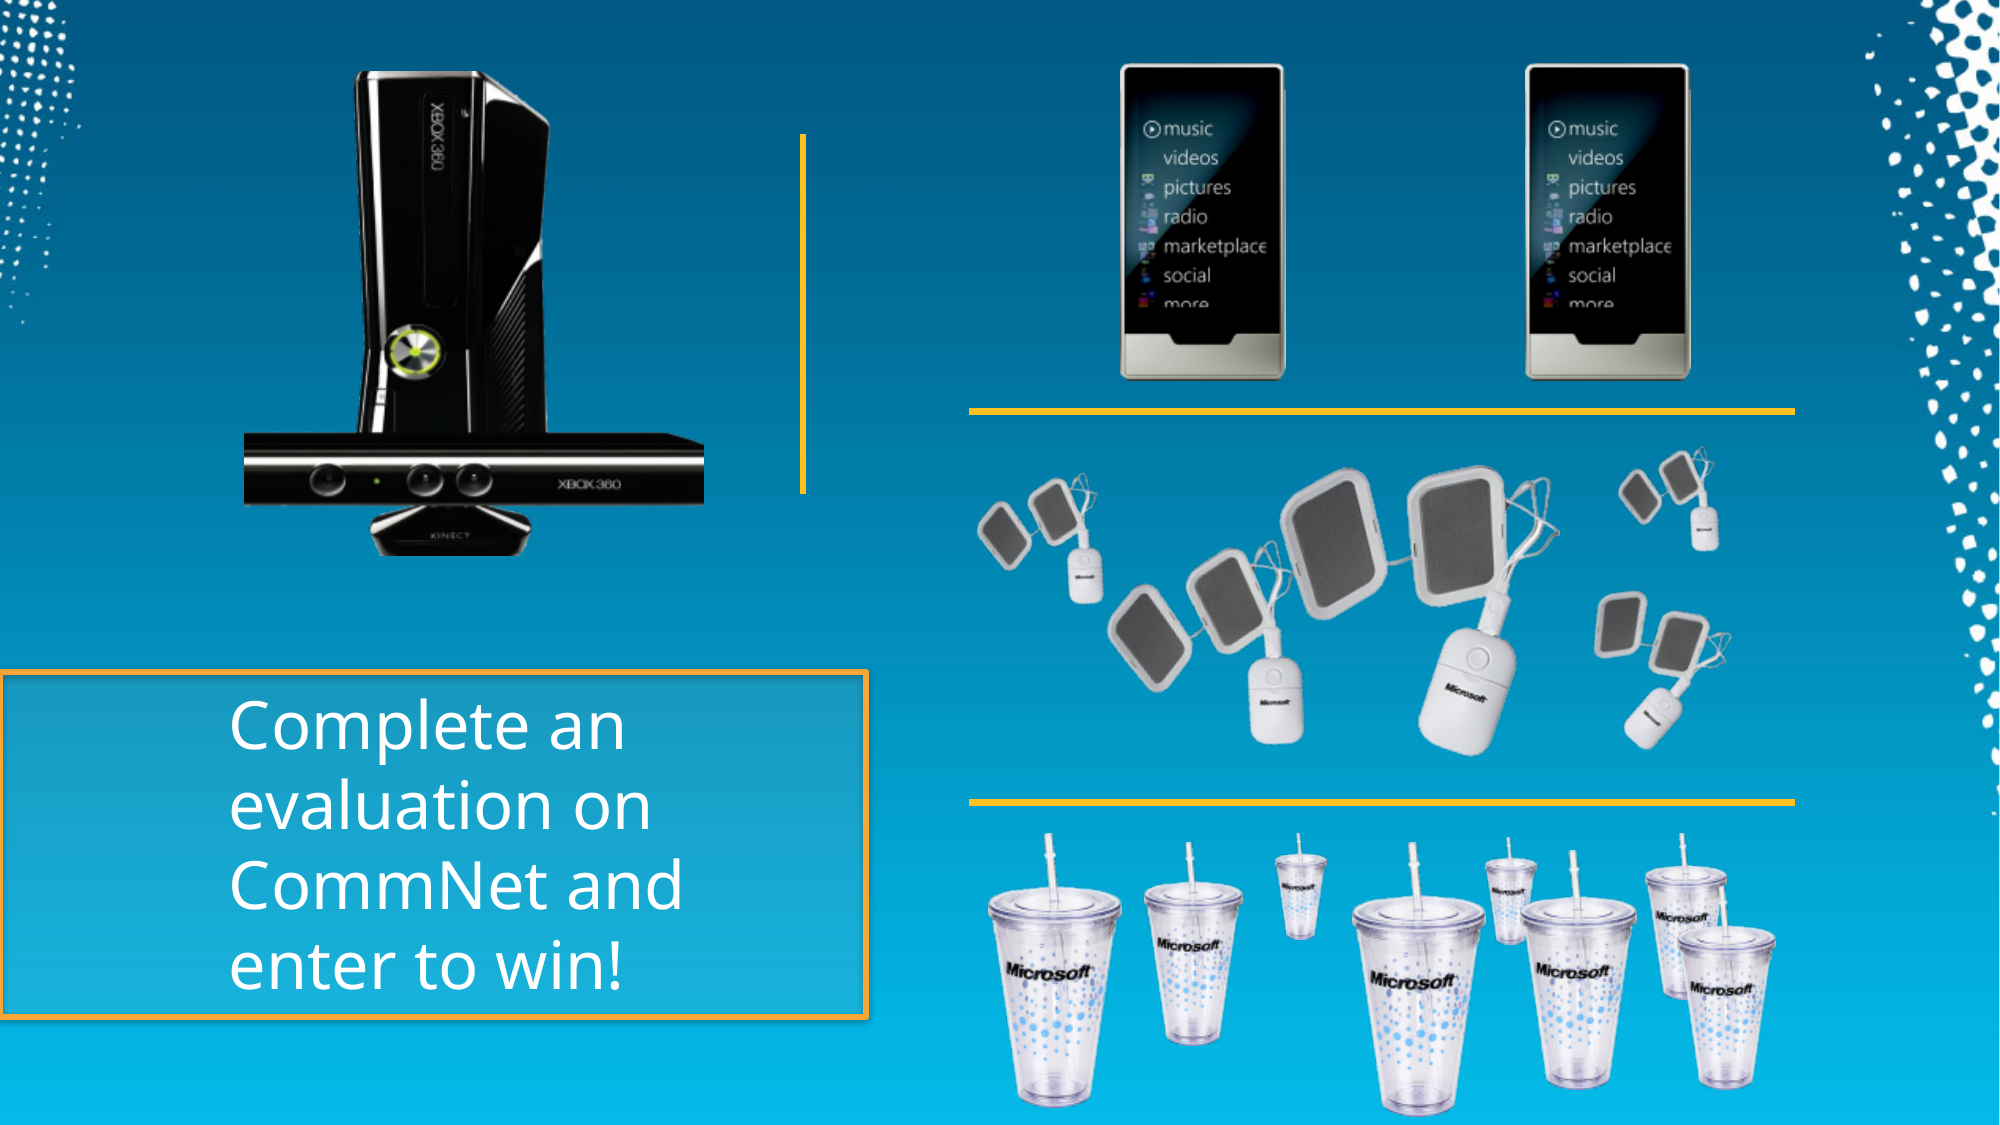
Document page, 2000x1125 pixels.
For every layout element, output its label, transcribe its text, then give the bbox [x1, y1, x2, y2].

picture [1914, 164, 1923, 177]
picture [1991, 637, 2000, 652]
picture [1992, 438, 2000, 448]
picture [16, 143, 21, 151]
picture [26, 57, 34, 68]
picture [9, 84, 15, 91]
picture [34, 101, 43, 111]
picture [1963, 335, 1972, 344]
picture [1978, 517, 1987, 527]
picture [1911, 223, 1918, 230]
picture [1952, 502, 1967, 516]
picture [1866, 51, 1874, 59]
picture [30, 14, 40, 23]
picture [13, 41, 25, 49]
text_box [0, 671, 867, 1018]
picture [1938, 122, 1950, 133]
picture [1353, 843, 1485, 1116]
picture [1900, 240, 1912, 254]
picture [33, 88, 42, 97]
picture [18, 13, 26, 19]
picture [1932, 235, 1943, 241]
picture [1945, 213, 1955, 220]
picture [1925, 141, 1935, 155]
picture [989, 834, 1121, 1107]
picture [977, 476, 1104, 604]
picture [1988, 691, 2000, 709]
picture [1594, 591, 1728, 749]
picture [1889, 152, 1901, 166]
picture [1646, 834, 1775, 1089]
picture [1892, 212, 1902, 216]
picture [33, 116, 40, 124]
picture [1919, 367, 1930, 378]
picture [1988, 547, 2000, 561]
picture [1984, 349, 1992, 357]
picture [1942, 465, 1958, 483]
picture [1921, 0, 1934, 8]
picture [1898, 188, 1912, 198]
picture [1914, 308, 1929, 326]
picture [1935, 177, 1945, 189]
picture [0, 24, 9, 33]
picture [1935, 431, 1946, 449]
picture [1979, 657, 1995, 676]
picture [1929, 27, 1945, 45]
picture [1920, 257, 1932, 264]
picture [1970, 426, 1980, 436]
picture [45, 16, 55, 24]
picture [31, 131, 37, 138]
picture [1968, 481, 1978, 492]
picture [1922, 200, 1934, 207]
picture [1982, 714, 1993, 729]
picture [3, 10, 11, 18]
picture [43, 42, 49, 53]
picture [1486, 838, 1636, 1089]
picture [1963, 535, 1977, 550]
picture [1875, 83, 1881, 96]
picture [1953, 301, 1962, 312]
picture [1909, 274, 1920, 291]
picture [1948, 413, 1958, 424]
picture [1928, 399, 1939, 415]
picture [42, 31, 53, 39]
picture [1526, 64, 1690, 380]
picture [1941, 324, 1952, 332]
picture [55, 62, 62, 69]
picture [18, 0, 29, 6]
picture [1980, 460, 1987, 469]
picture [6, 97, 12, 105]
picture [0, 40, 9, 45]
picture [1955, 557, 1965, 573]
picture [1955, 246, 1965, 256]
picture [1276, 834, 1326, 939]
picture [10, 69, 17, 78]
picture [16, 22, 23, 34]
picture [1991, 747, 2000, 765]
picture [1907, 77, 1917, 83]
text_box Complete an evaluation on CommNet and enter to win! [198, 677, 863, 1008]
picture [1983, 404, 1992, 414]
picture [29, 27, 38, 38]
picture [1925, 87, 1941, 99]
picture [28, 42, 36, 53]
picture [41, 59, 48, 67]
picture [17, 129, 23, 136]
picture [1974, 683, 1985, 694]
picture [1960, 392, 1970, 403]
picture [1145, 843, 1242, 1045]
picture [1957, 187, 1971, 200]
picture [1946, 155, 1961, 167]
picture [24, 72, 32, 79]
picture [1935, 379, 1948, 391]
picture [1915, 109, 1924, 119]
picture [1619, 469, 1663, 524]
picture [1926, 344, 1939, 358]
picture [1995, 582, 2000, 595]
picture [33, 0, 42, 10]
picture [1930, 291, 1941, 297]
picture [1973, 368, 1982, 380]
picture [245, 72, 703, 555]
picture [47, 0, 57, 10]
picture [1972, 570, 1986, 583]
picture [1950, 359, 1960, 366]
picture [54, 76, 60, 83]
picture [1942, 269, 1953, 276]
picture [1121, 64, 1285, 380]
picture [1107, 466, 1559, 756]
picture [11, 55, 21, 64]
picture [1881, 117, 1891, 130]
picture [1969, 625, 1985, 642]
picture [1963, 278, 1976, 291]
picture [1935, 0, 2000, 306]
picture [1894, 99, 1902, 106]
picture [58, 32, 66, 41]
picture [1981, 604, 2000, 620]
picture [1994, 382, 2000, 391]
picture [56, 47, 64, 55]
picture [1972, 312, 1985, 322]
picture [1963, 589, 1976, 607]
picture [38, 74, 47, 80]
picture [1946, 525, 1956, 533]
picture [0, 155, 5, 163]
picture [1993, 321, 2000, 339]
picture [0, 670, 868, 1019]
picture [1990, 492, 2000, 505]
picture [1958, 445, 1968, 460]
picture [1659, 449, 1719, 551]
